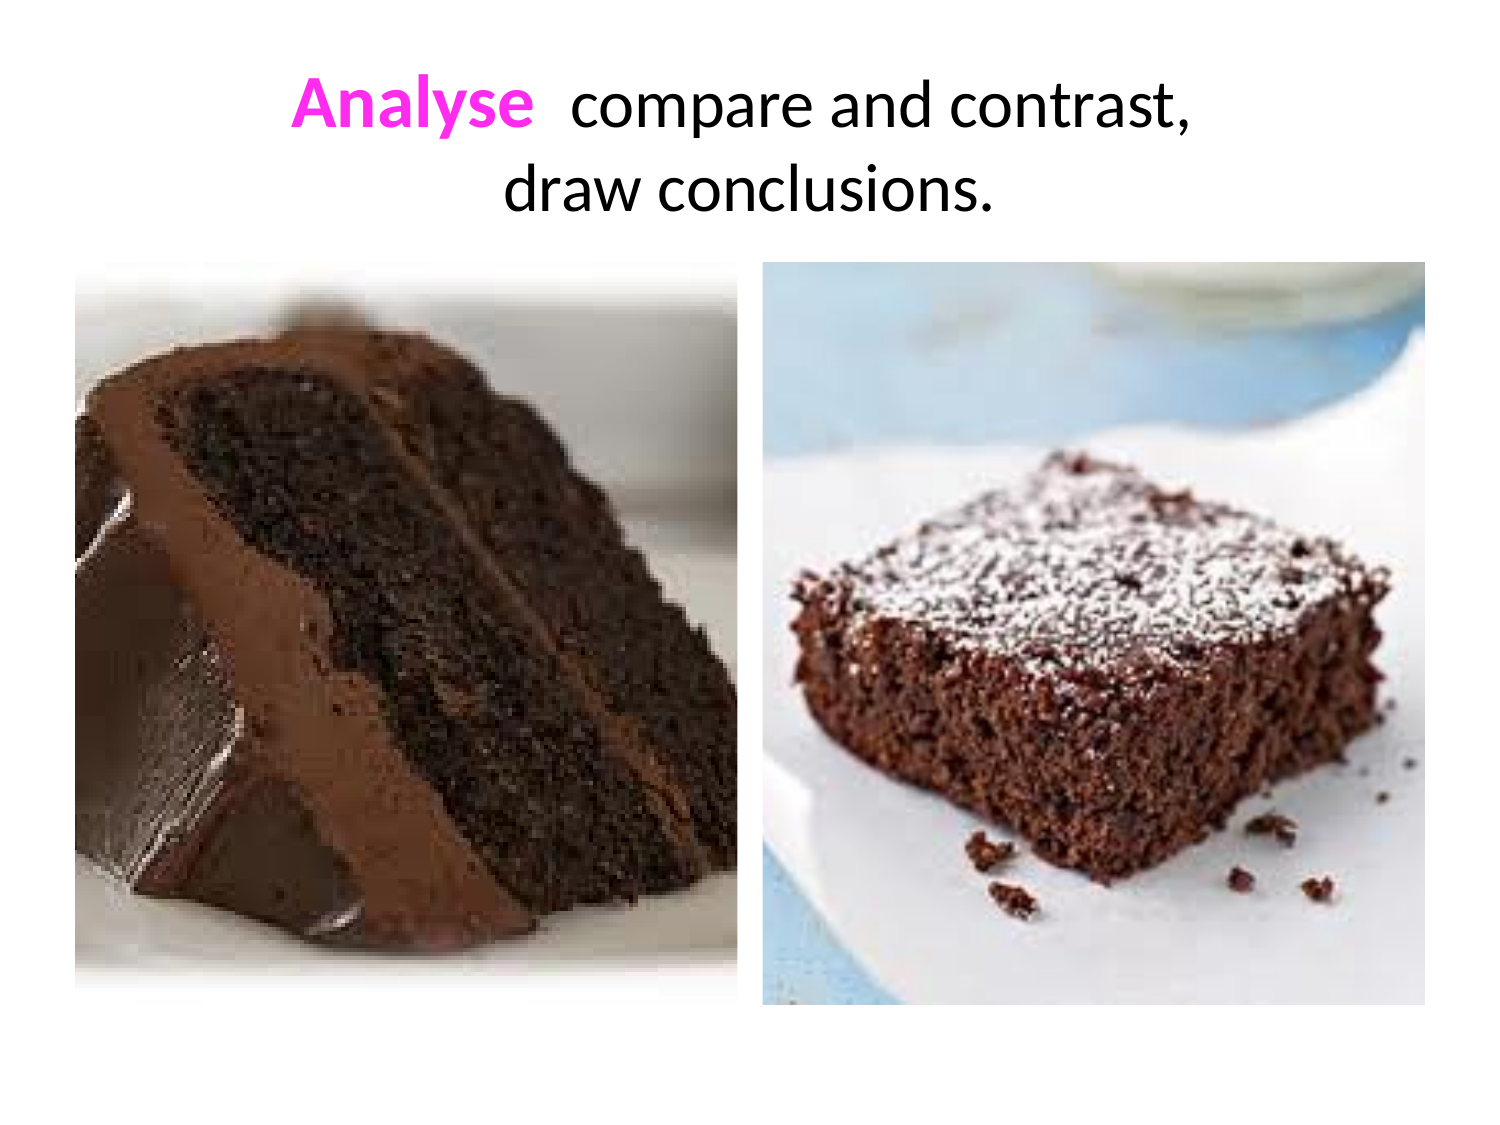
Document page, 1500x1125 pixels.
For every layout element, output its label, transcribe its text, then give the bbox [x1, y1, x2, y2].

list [762, 262, 1426, 1006]
title Analyse compare and contrast, draw conclusions. [75, 45, 1425, 233]
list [74, 262, 738, 1006]
